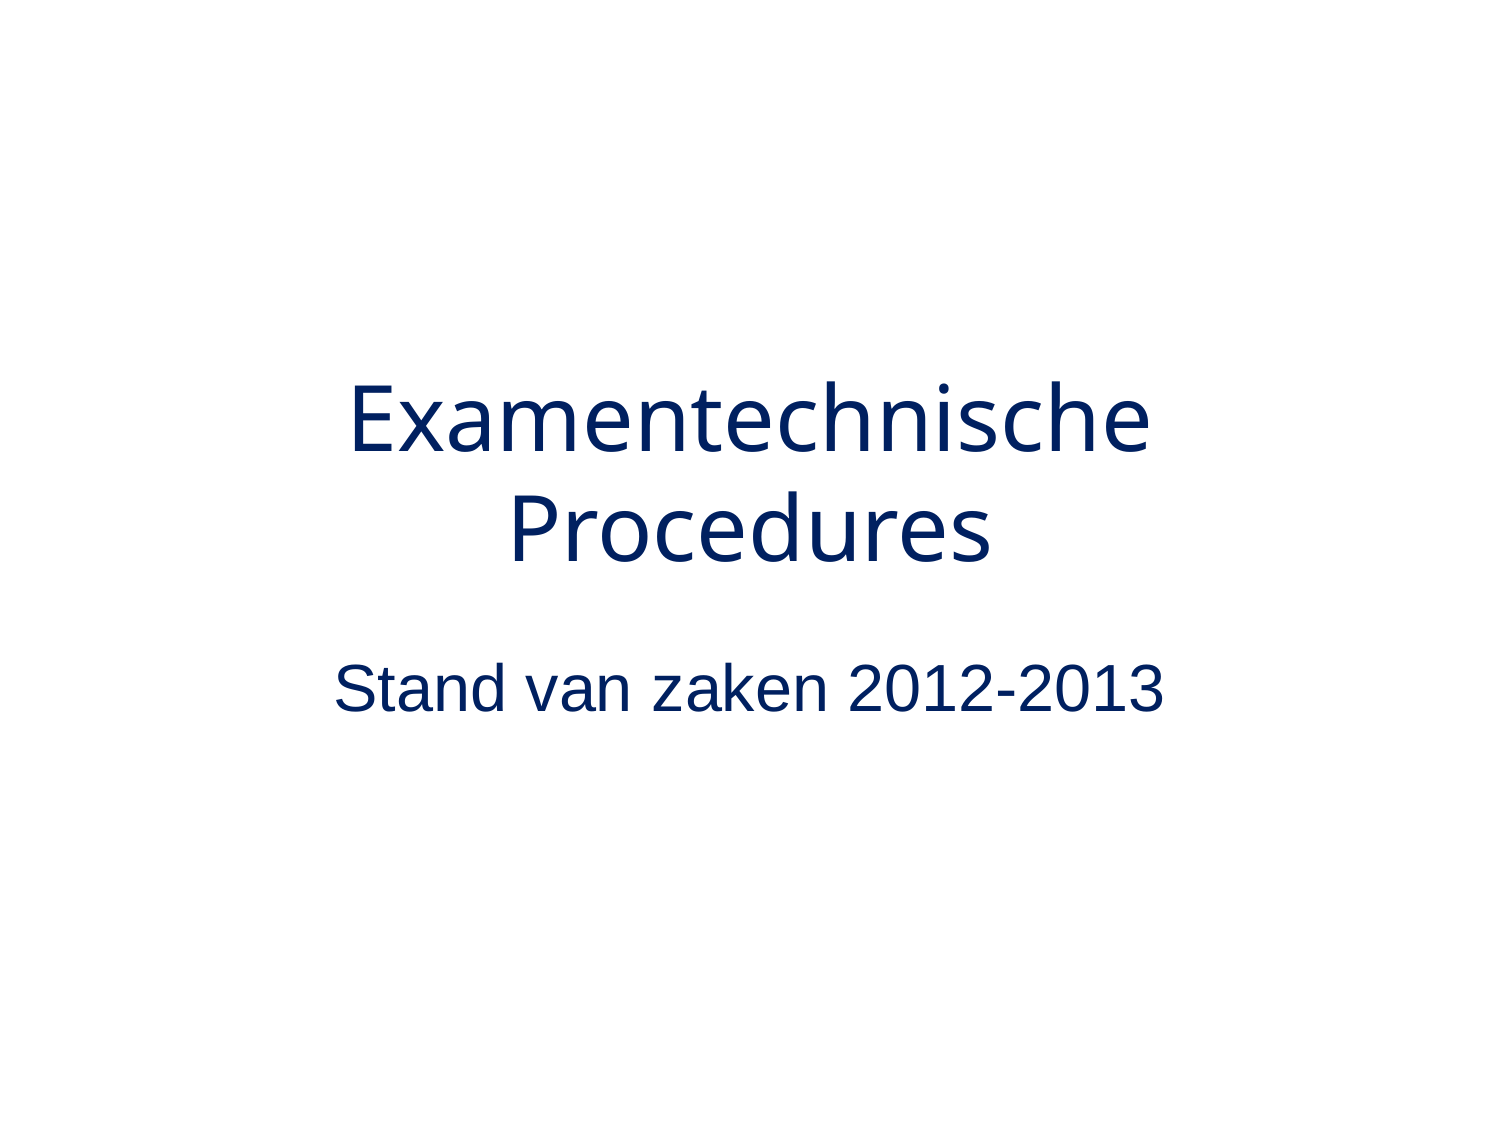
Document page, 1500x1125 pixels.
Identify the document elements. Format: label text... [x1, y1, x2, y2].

subtitle Stand van zaken 2012-2013 [225, 637, 1275, 925]
title Examentechnische Procedures [112, 349, 1388, 591]
